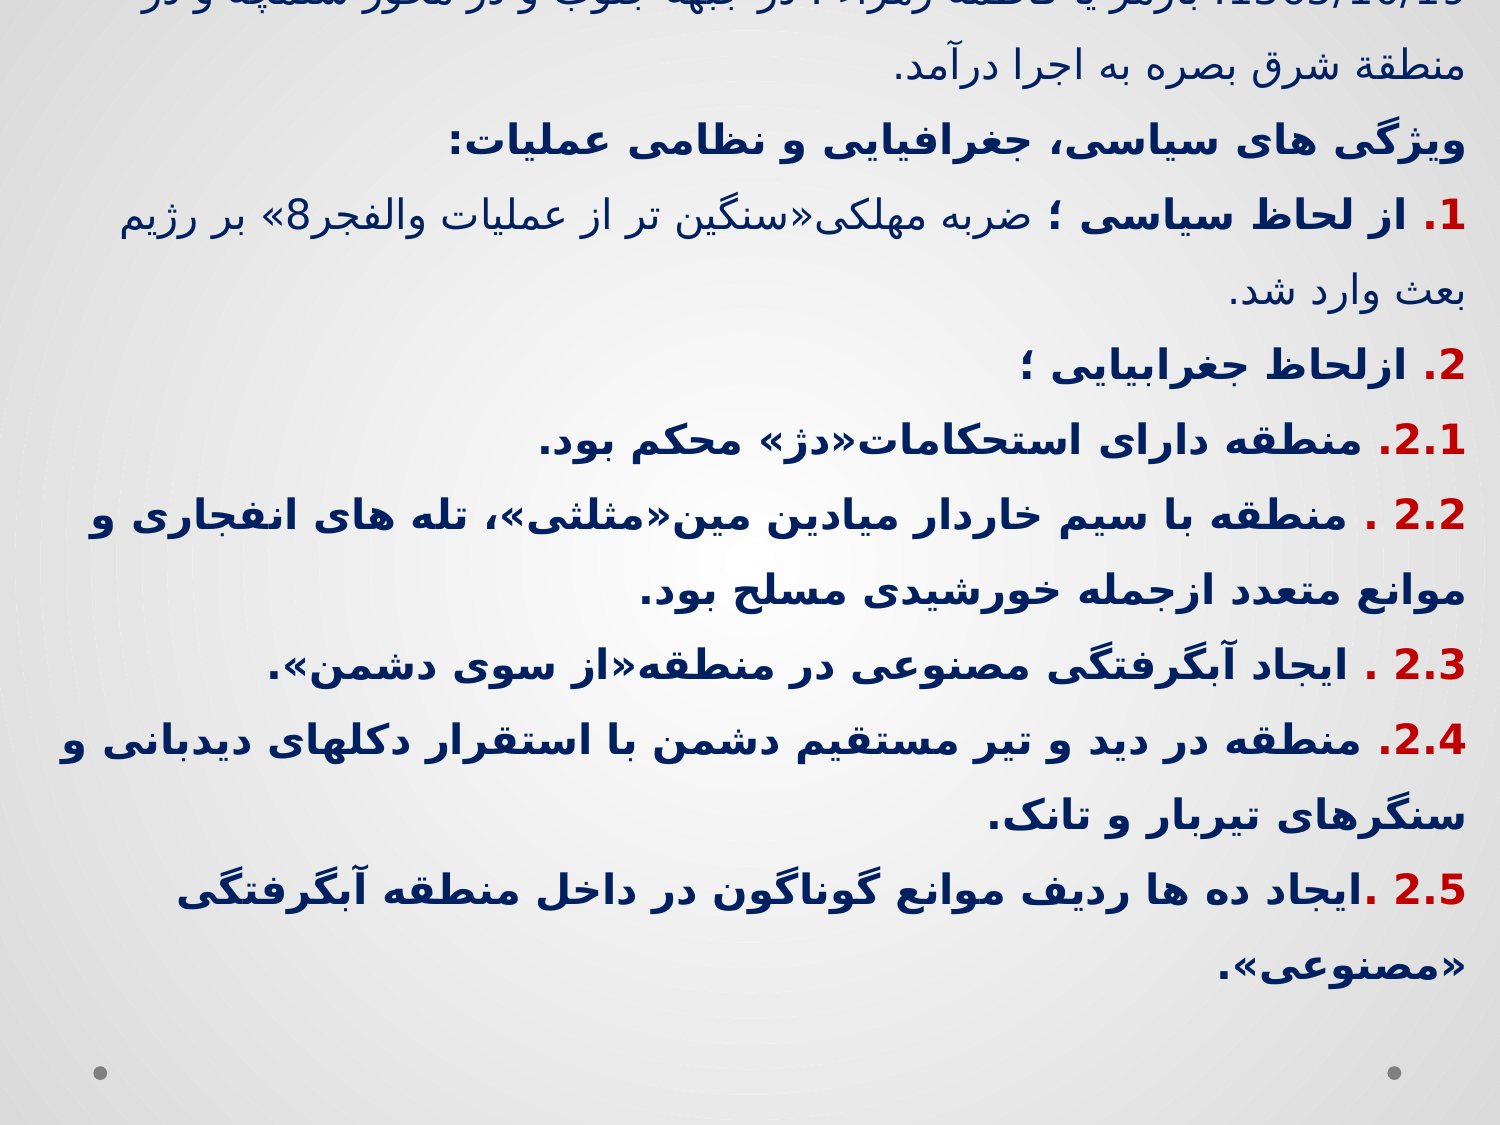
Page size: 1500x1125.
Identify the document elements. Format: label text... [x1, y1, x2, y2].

title 2) عملیات کربلای 5 دوهفته بعد ازعملیات ناموفق کربلای 4، عملیات کربلای 5 درنیمه شب 1365/10/19، بارمز یا فاطمة زهراء ، در جبهه جنوب و در محور شلمچه و در منطقة شرق بصره به اجرا درآمد. ویژگی های سیاسی، جغرافیایی و نظامی عملیات: 1. از لحاظ سیاسی ؛ ضربه مهلکی«سنگین تر از عملیات والفجر8» بر رژیم بعث وارد شد. 2. ازلحاظ جغرابیایی ؛ 2.1. منطقه دارای استحکامات«دژ» محکم بود. 2.2 . منطقه با سیم خاردار میادین مین«مثلثی»، تله های انفجاری و موانع متعدد ازجمله خورشیدی مسلح بود. 2.3 . ایجاد آبگرفتگی مصنوعی در منطقه«از سوی دشمن». 2.4. منطقه در دید و تیر مستقیم دشمن با استقرار دکلهای دیدبانی و سنگرهای تیربار و تانک. 2.5 .ایجاد ده ها ردیف موانع گوناگون در داخل منطقه آبگرفتگی «مصنوعی». [41, 30, 1483, 1071]
